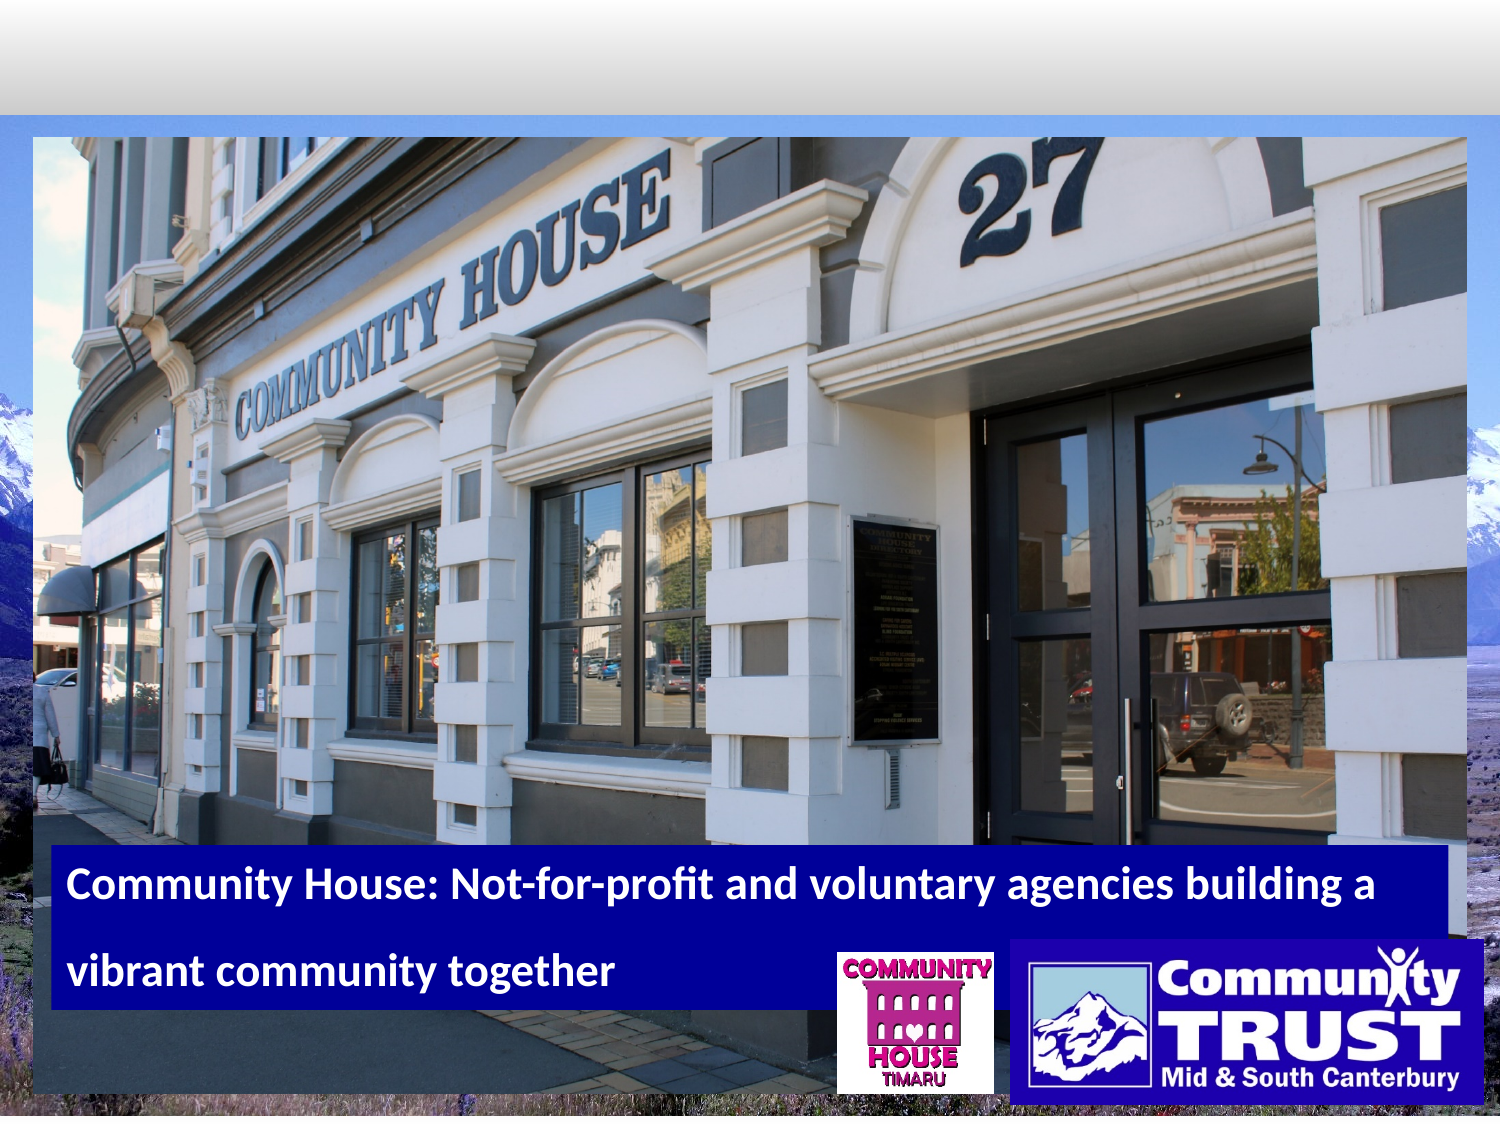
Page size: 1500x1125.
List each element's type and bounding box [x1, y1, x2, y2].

picture [0, 115, 1500, 1116]
list [33, 137, 1467, 1094]
